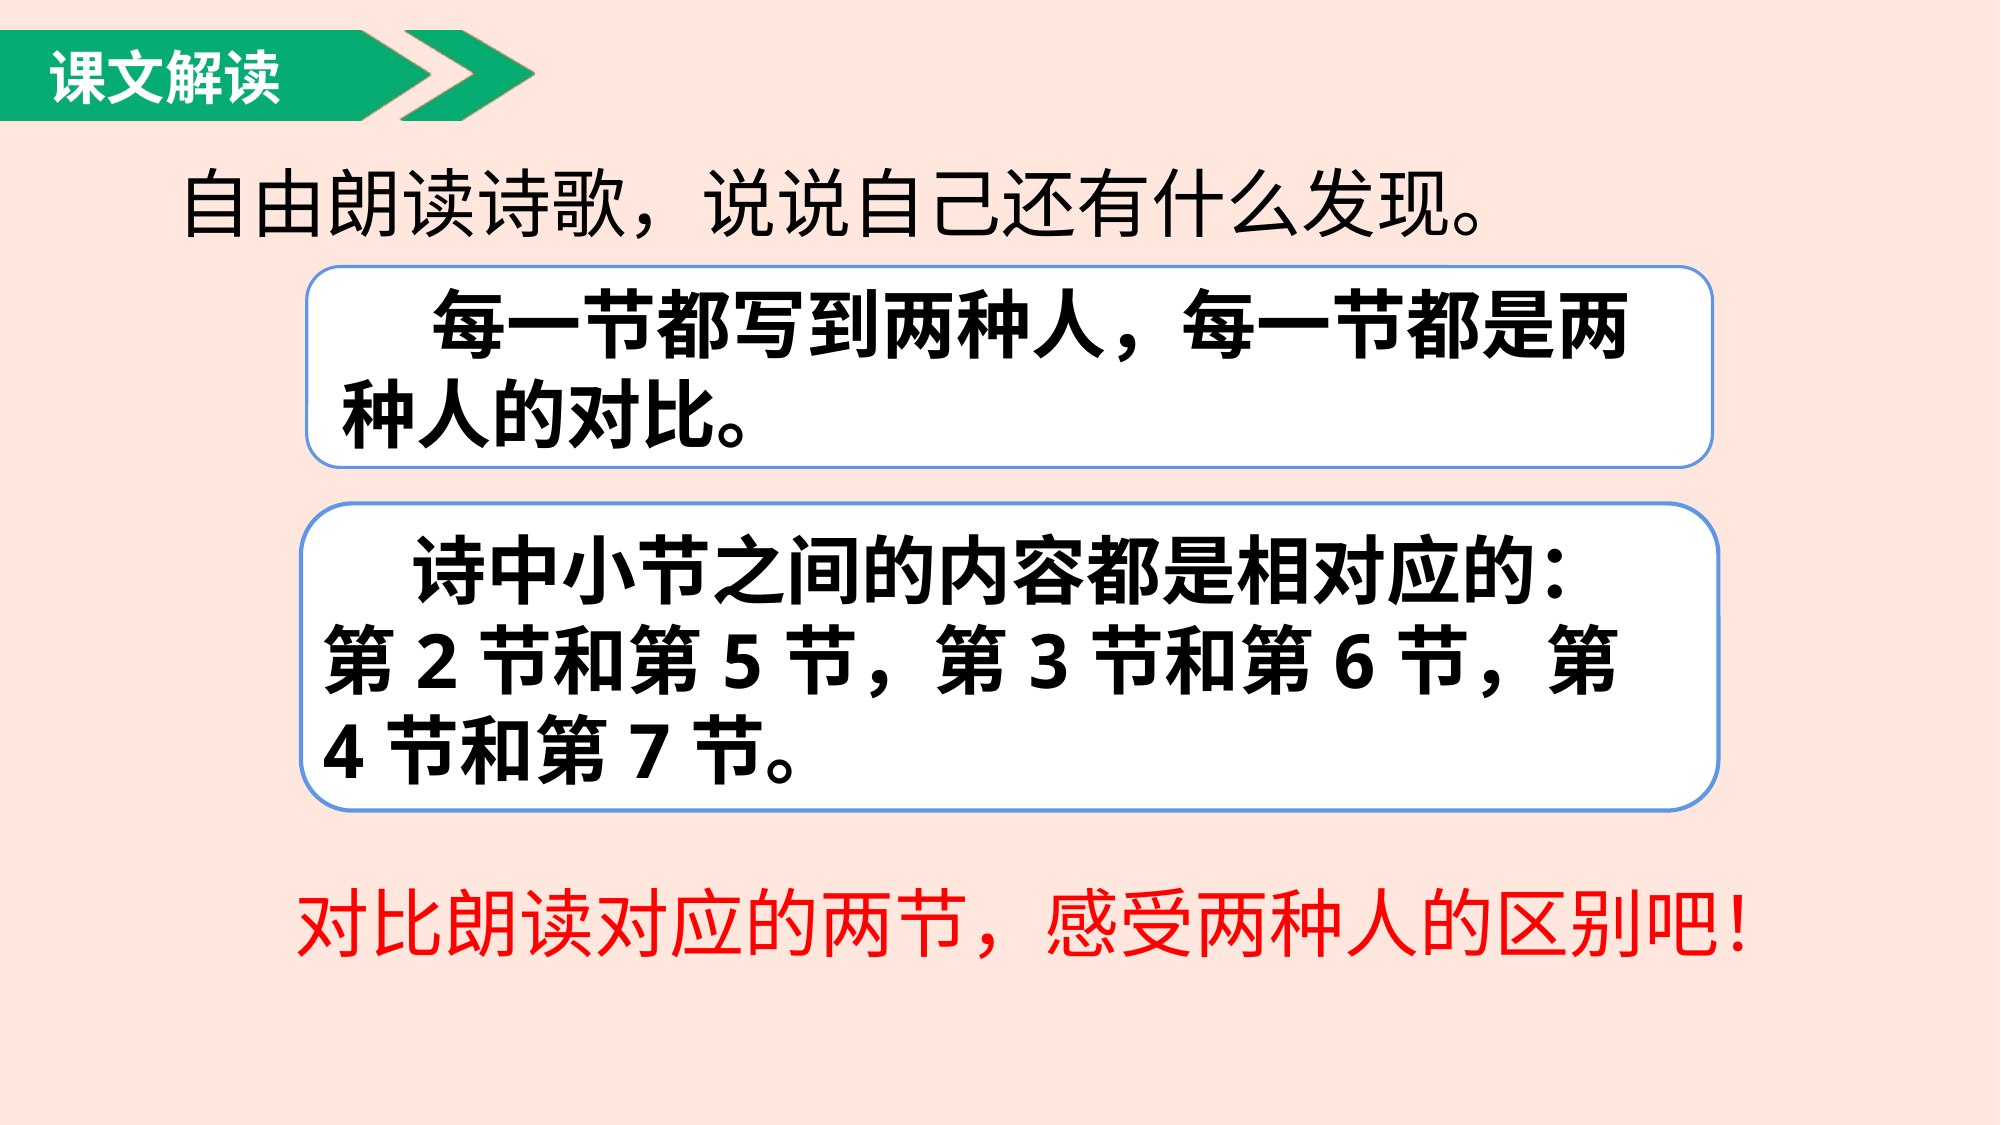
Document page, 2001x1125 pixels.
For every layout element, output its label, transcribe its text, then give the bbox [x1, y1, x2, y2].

text_box [299, 528, 307, 786]
text_box 自由朗读诗歌，说说自己还有什么发现。 [161, 148, 1542, 254]
text_box 每一节都写到两种人，每一节都是两种人的对比。 [326, 267, 1713, 466]
picture [0, 30, 535, 121]
text_box [320, 502, 1720, 812]
text_box 对比朗读对应的两节，感受两种人的区别吧！ [279, 869, 1810, 975]
text_box 诗中小节之间的内容都是相对应的：第2节和第5节，第3节和第6节，第4节和第7节。 [307, 512, 1693, 801]
text_box 课文解读 [33, 33, 325, 119]
text_box [305, 268, 326, 466]
